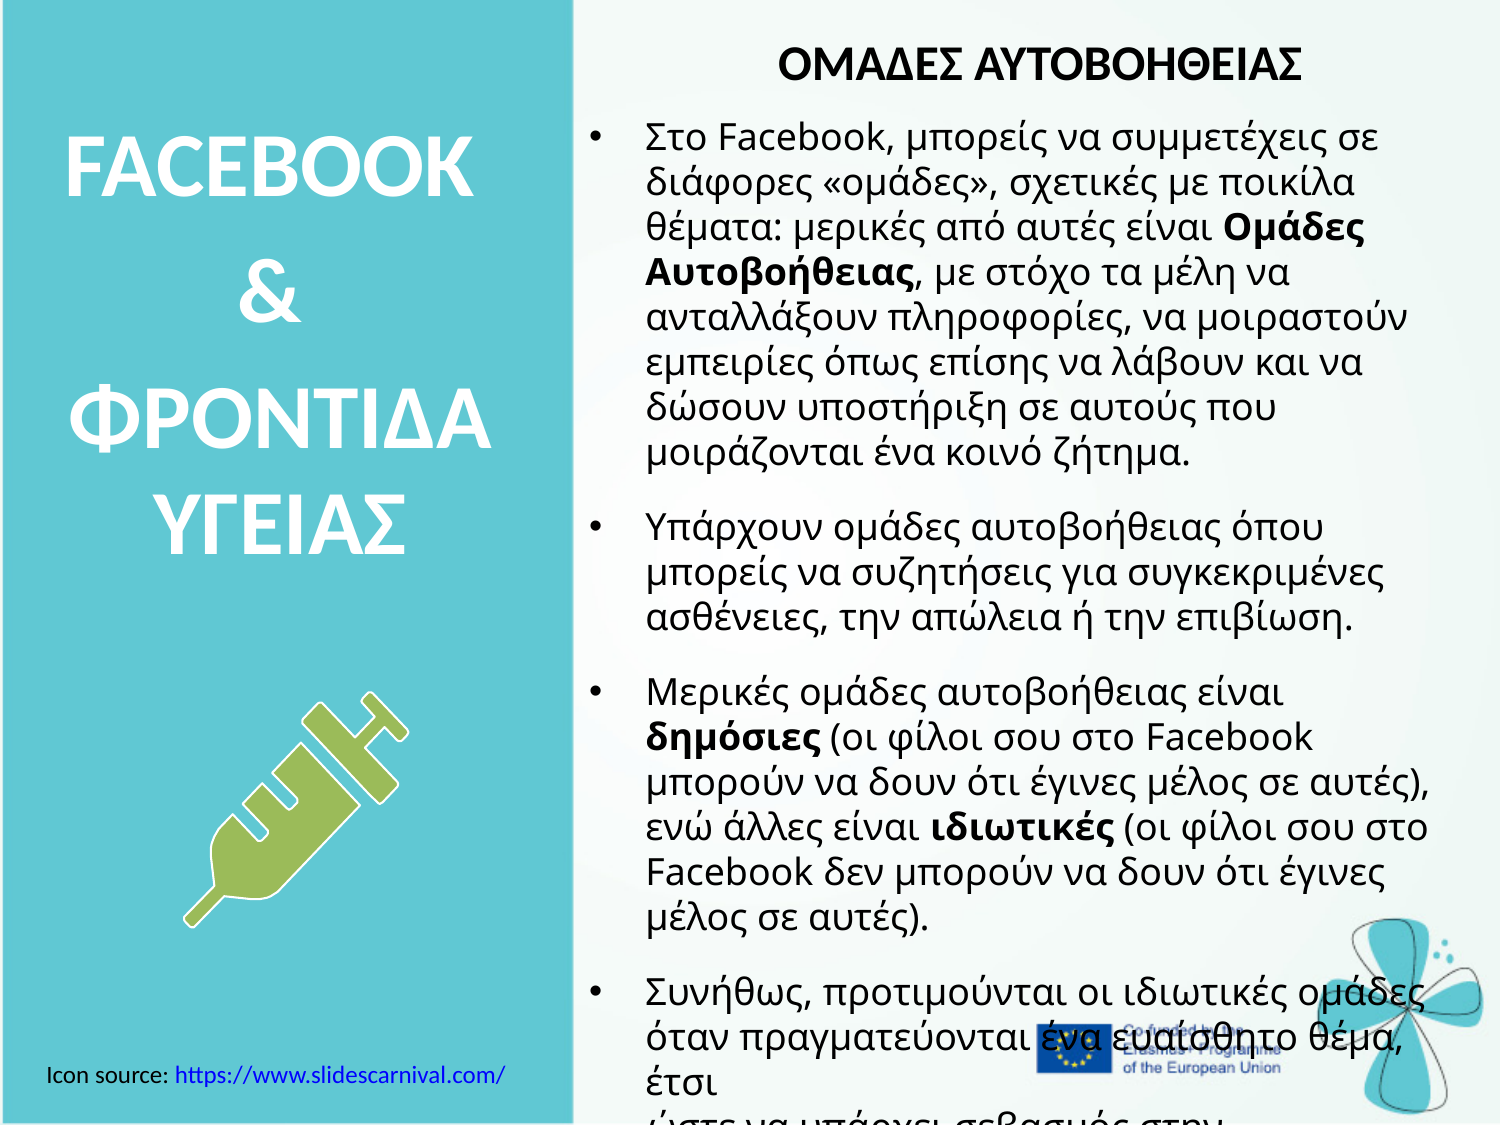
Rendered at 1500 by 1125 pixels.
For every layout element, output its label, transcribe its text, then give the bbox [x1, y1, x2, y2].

picture [0, 0, 1500, 1125]
text_box Στο Facebook, μπορείς να συμμετέχεις σε διάφορες «ομάδες», σχετικές με ποικίλα θέματα: μερικές από αυτές είναι Ομάδες Αυτοβοήθειας, με στόχο τα μέλη να ανταλλάξουν πληροφορίες, να μοιραστούν εμπειρίες όπως επίσης να λάβουν και να δώσουν υποστήριξη σε αυτούς που μοιράζονται ένα κοινό ζήτημα. Υπάρχουν ομάδες αυτοβοήθειας όπου μπορείς να συζητήσεις για συγκεκριμένες ασθένειες, την απώλεια ή την επιβίωση. Μερικές ομάδες αυτοβοήθειας είναι δημόσιες (οι φίλοι σου στο Facebook μπορούν να δουν ότι έγινες μέλος σε αυτές), ενώ άλλες είναι ιδιωτικές (οι φίλοι σου στο Facebook δεν μπορούν να δουν ότι έγινες μέλος σε αυτές). Συνήθως, προτιμούνται οι ιδιωτικές ομάδες όταν πραγματεύονται ένα ευαίσθητο θέμα, έτσι ώστε να υπάρχει σεβασμός στην ιδιωτικότητα των μελών τους τους. [574, 105, 1477, 1125]
text_box [302, 692, 409, 804]
text_box ΟΜΑΔΕΣ ΑΥΤΟΒΟΗΘΕΙΑΣ [632, 23, 1448, 99]
table_header Facebook & ΦΡΟΝΤΙΔΑ ΥΓΕΙΑΣ [0, 114, 561, 577]
text_box [184, 742, 361, 928]
text_box Icon source: https://www.slidescarnival.com/ [31, 1051, 552, 1096]
